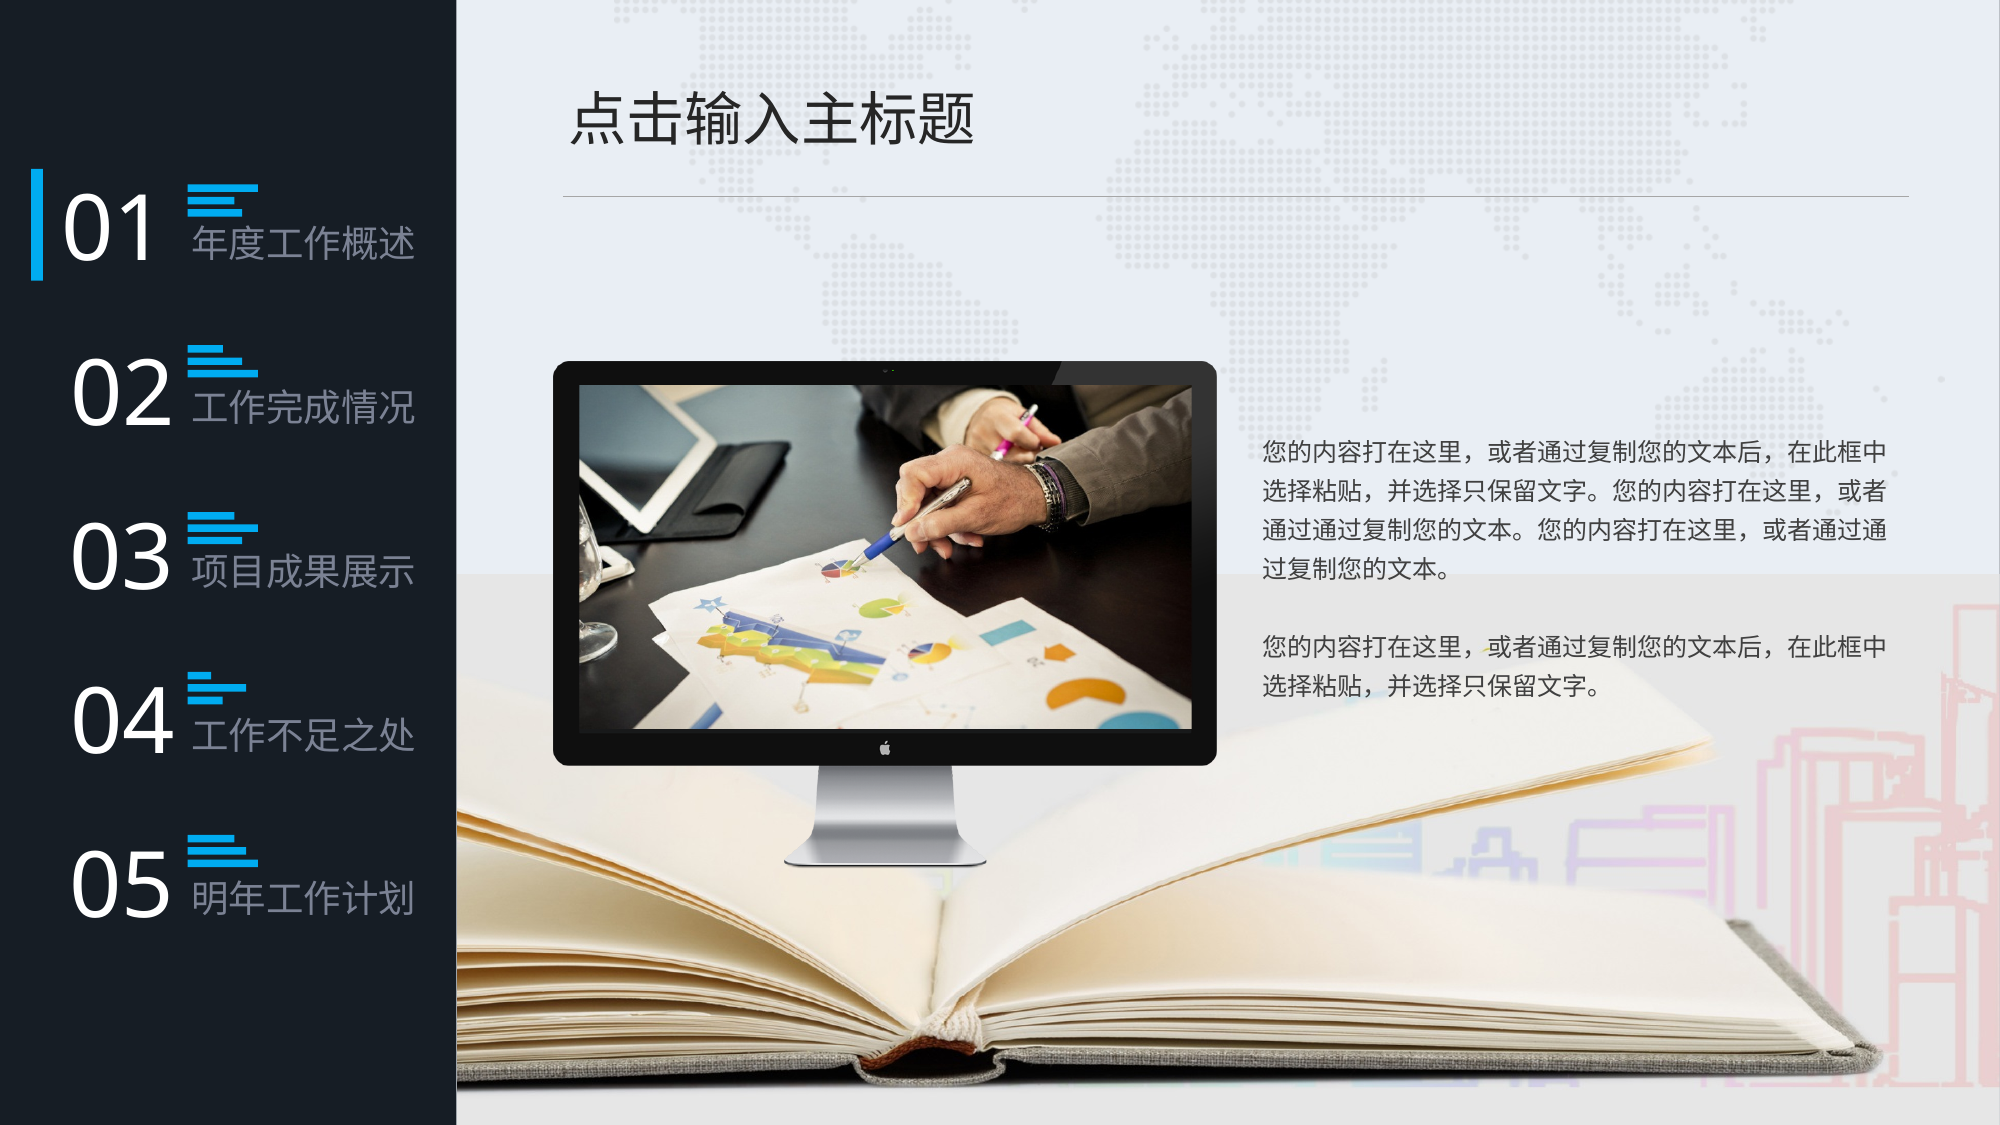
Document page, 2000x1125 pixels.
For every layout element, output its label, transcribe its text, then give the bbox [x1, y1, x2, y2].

text_box 您的内容打在这里，或者通过复制您的文本后，在此框中选择粘贴，并选择只保留文字。您的内容打在这里，或者通过通过复制您的文本。您的内容打在这里，或者通过通过复制您的文本。 您的内容打在这里，或者通过复制您的文本后，在此框中选择粘贴，并选择只保留文字。 [1247, 420, 1910, 708]
picture [457, 0, 2000, 1125]
text_box 点击输入主标题 [553, 75, 992, 160]
